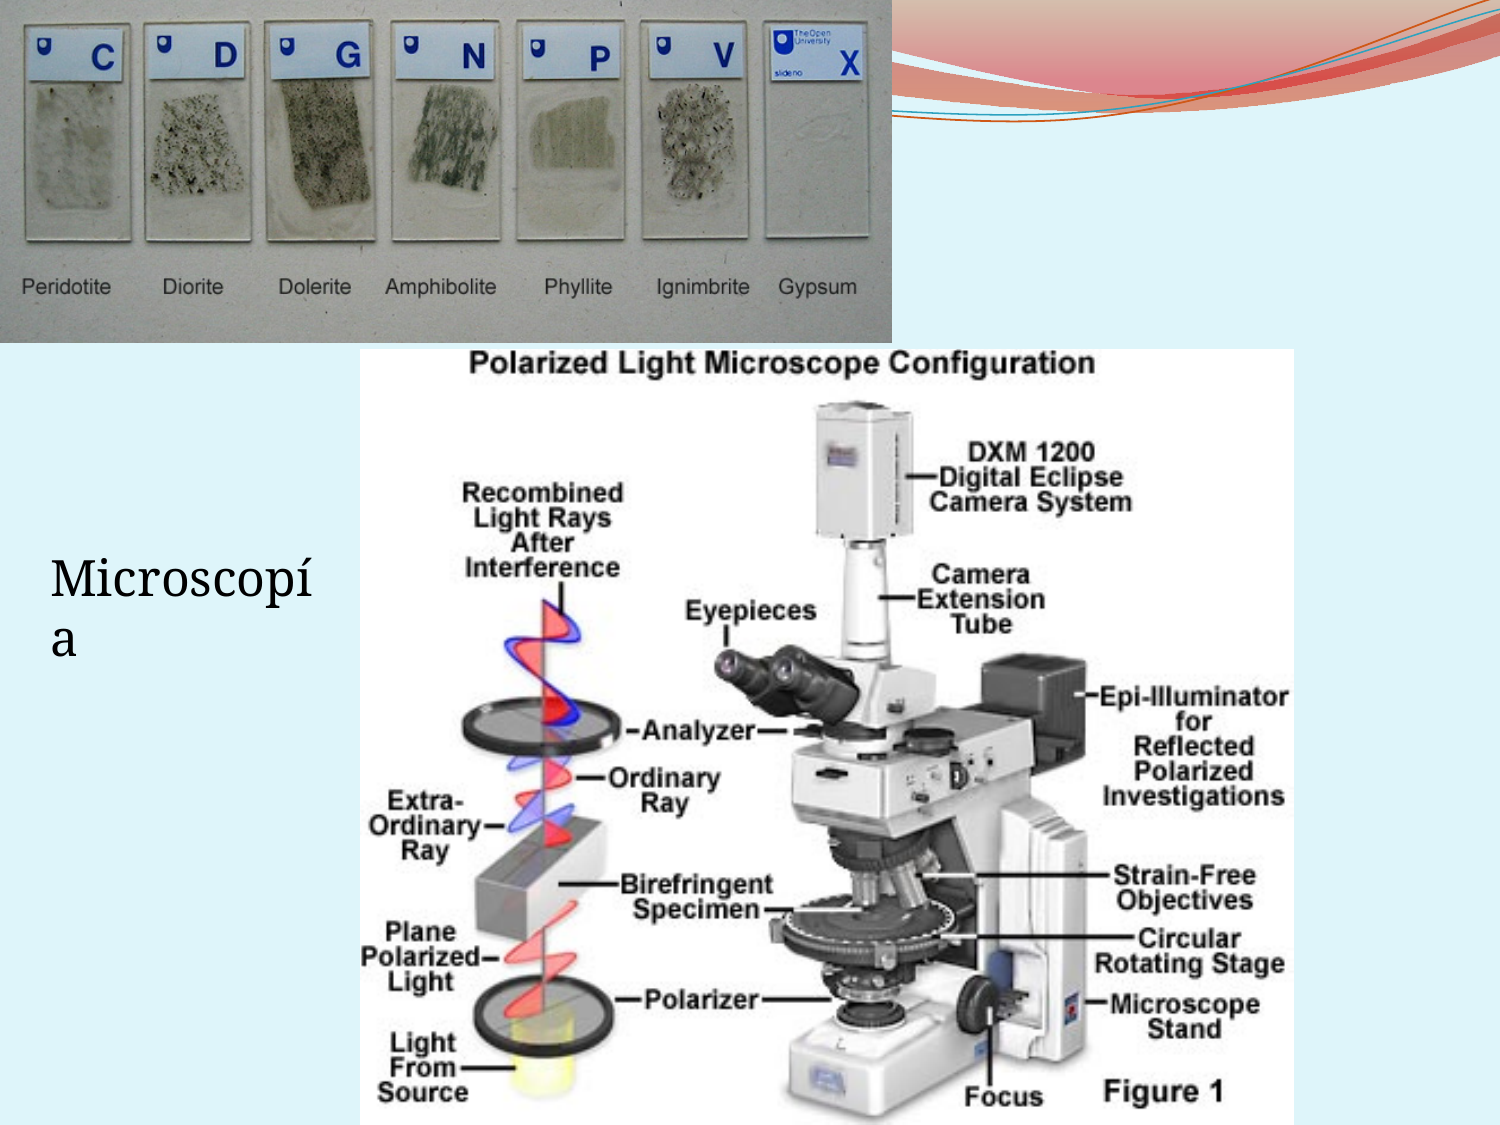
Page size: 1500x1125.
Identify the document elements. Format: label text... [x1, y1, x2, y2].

text_box Microscopía [35, 538, 340, 674]
picture [0, 0, 892, 343]
picture [359, 349, 1294, 1125]
